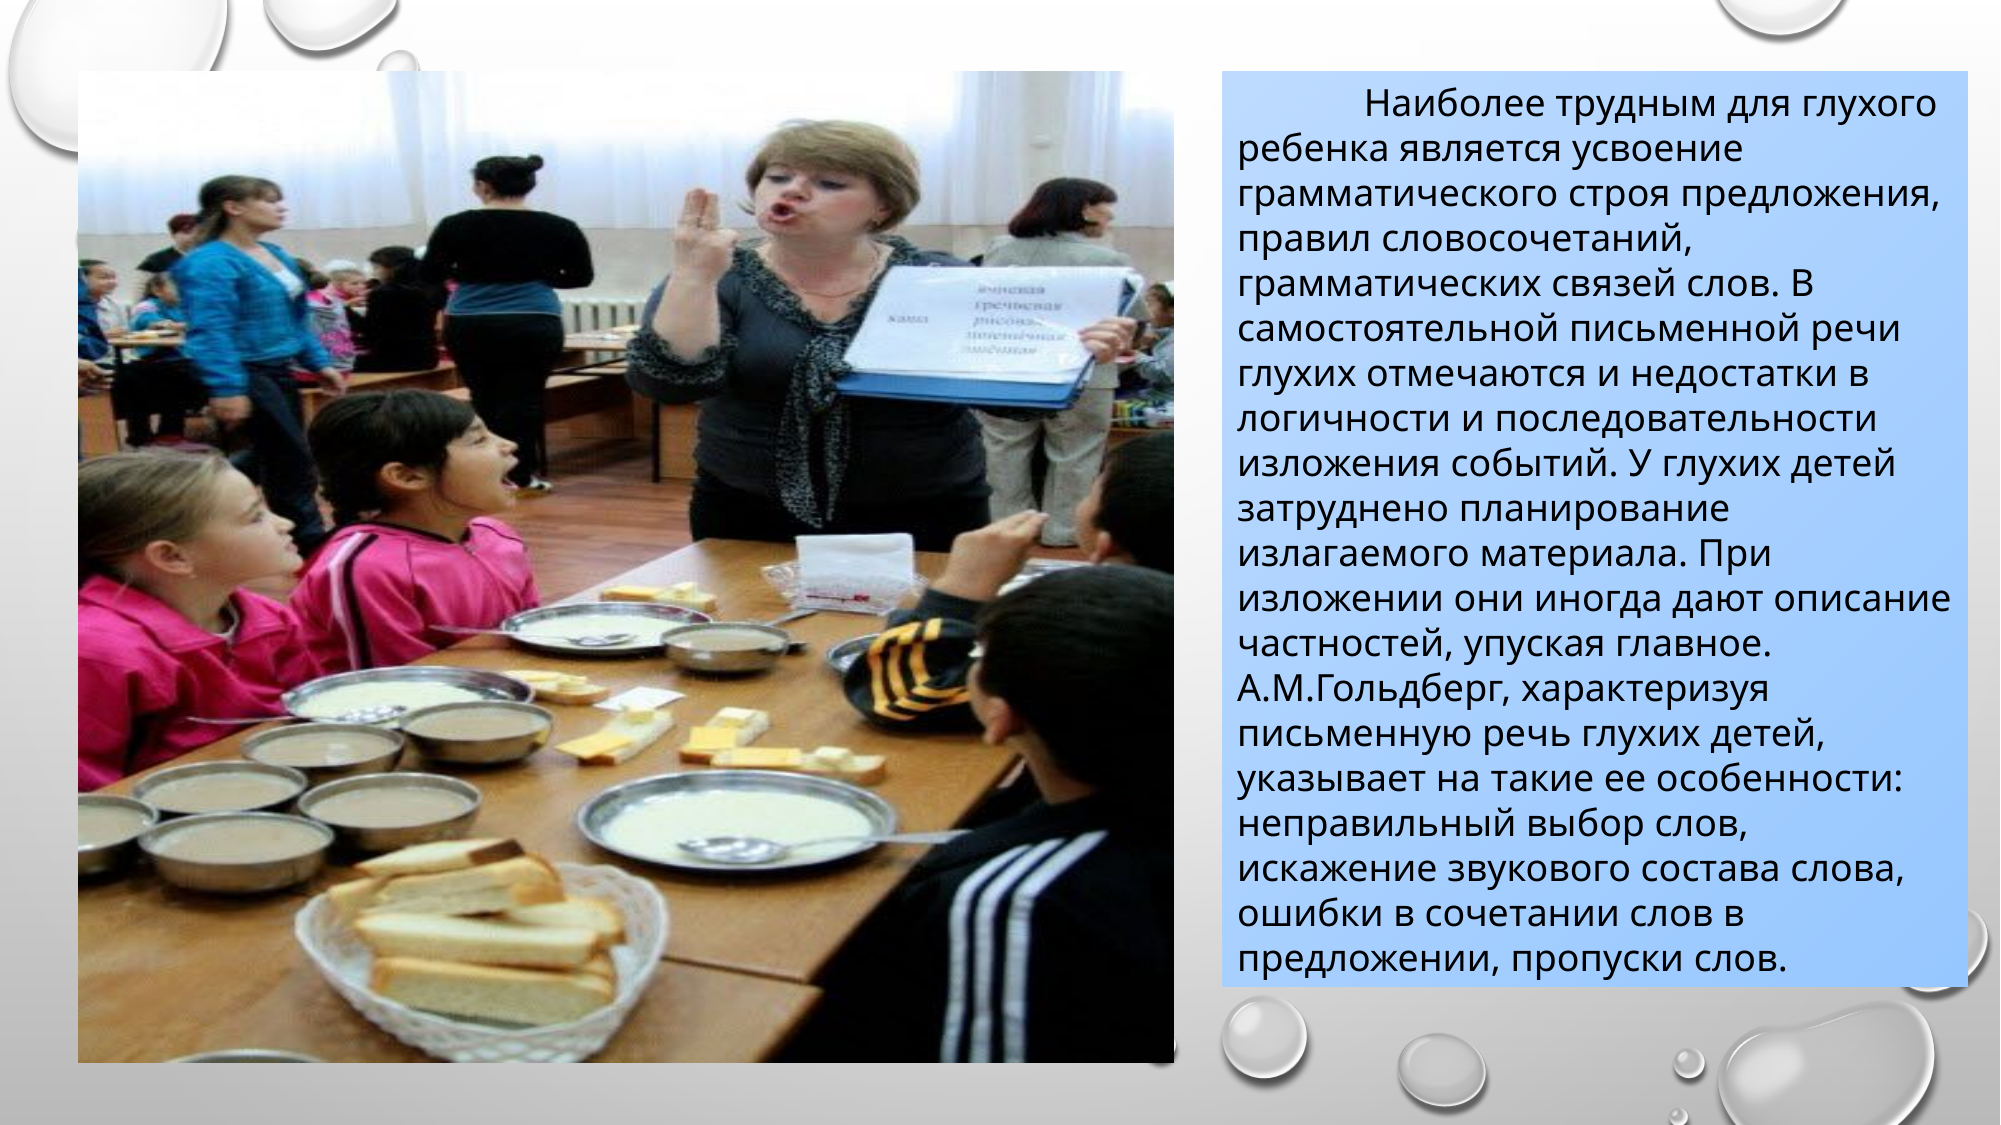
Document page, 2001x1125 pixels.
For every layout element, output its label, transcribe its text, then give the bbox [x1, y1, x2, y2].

text_box Наиболее трудным для глухого ребенка является усвоение грамматического строя предложения, правил словосочетаний, грамматических связей слов. В самостоятельной письменной речи глухих отмечаются и недостатки в логичности и последовательности изложения событий. У глухих детей затруднено планирование излагаемого материала. При изложении они иногда дают описание частностей, упуская главное. А.М.Гольдберг, характеризуя письменную речь глухих детей, указывает на такие ее особенности: неправильный выбор слов, искажение звукового состава слова, ошибки в сочетании слов в предложении, пропуски слов. [1222, 71, 1968, 987]
picture [0, 0, 2000, 1125]
